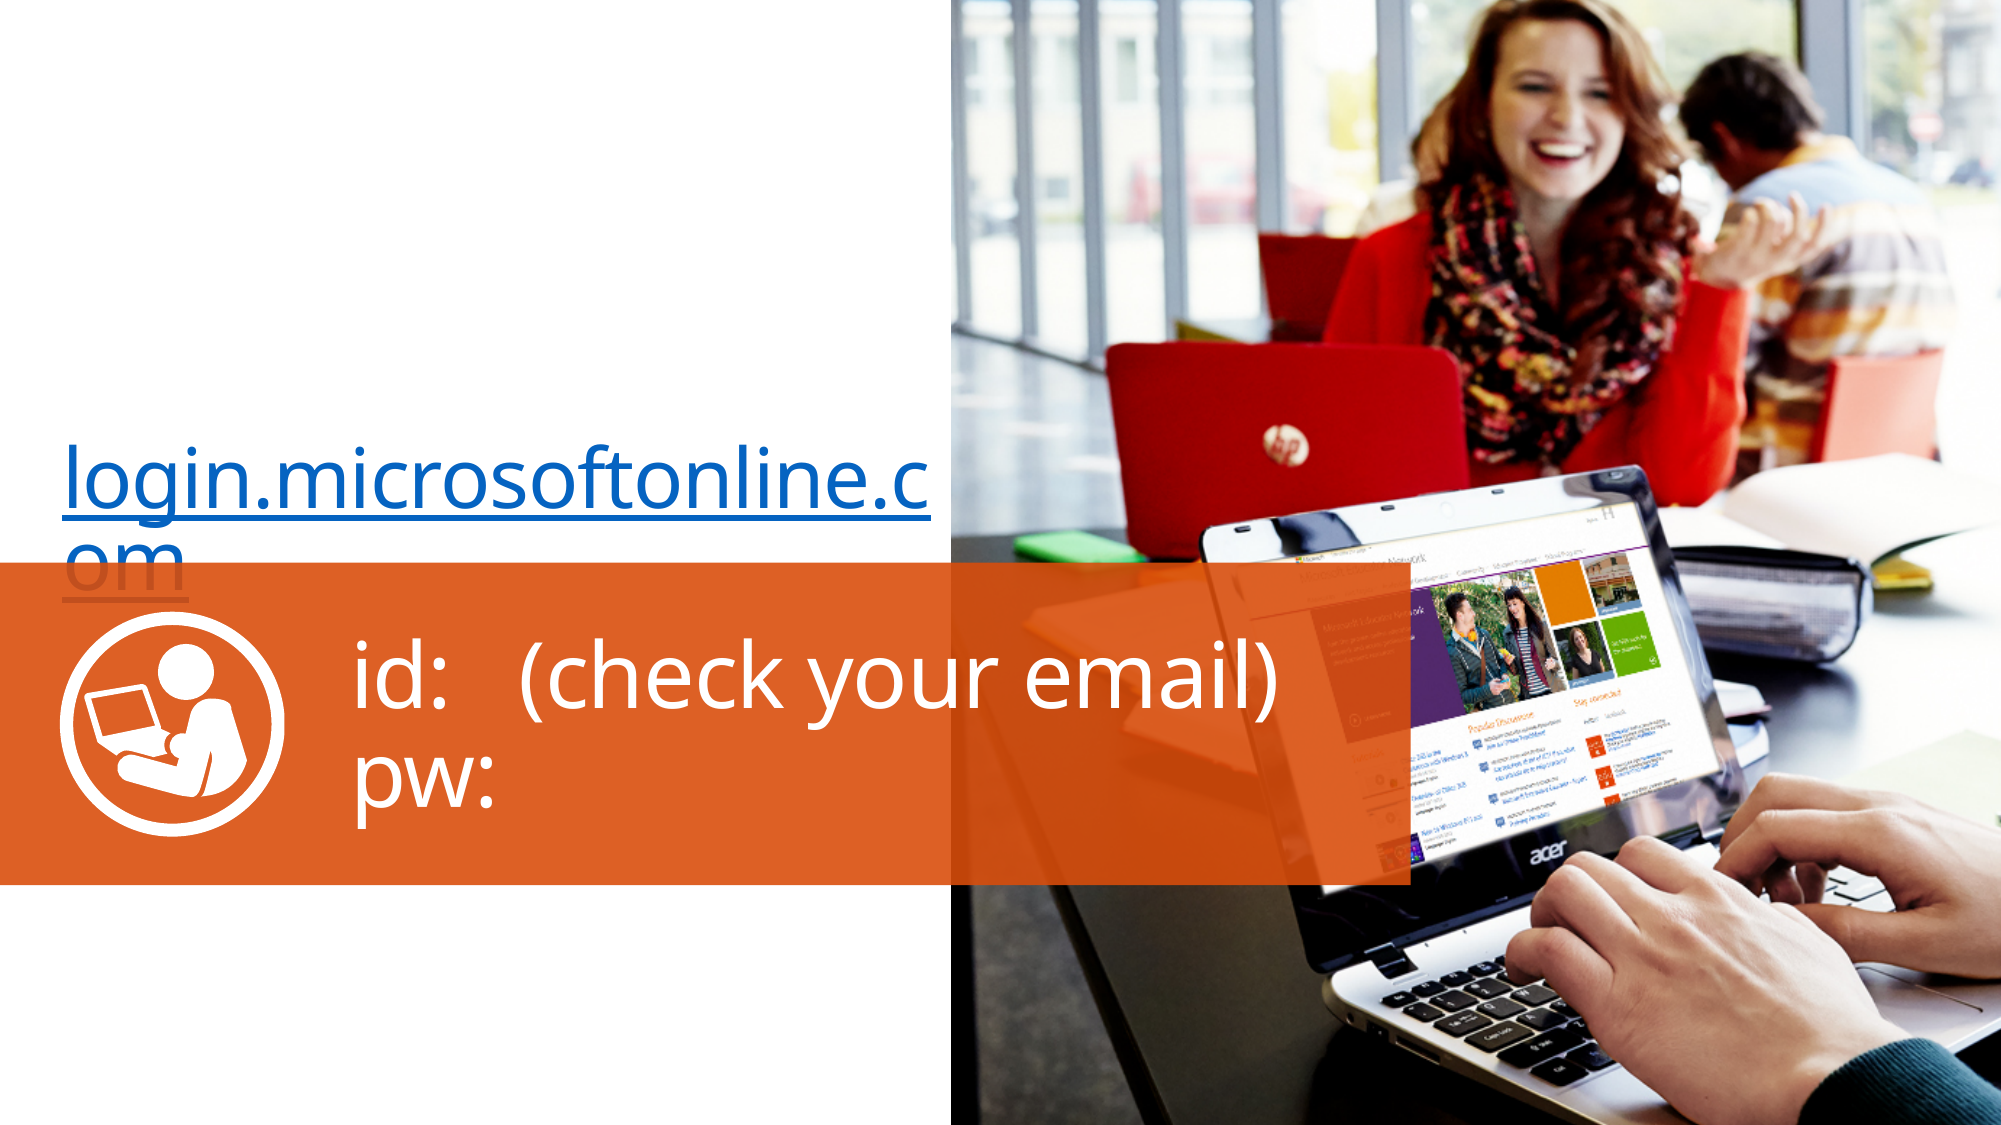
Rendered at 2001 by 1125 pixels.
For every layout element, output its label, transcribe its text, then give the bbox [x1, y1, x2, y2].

text_box [0, 562, 950, 886]
text_box id: (check your email) pw: [335, 622, 950, 1073]
picture [950, 0, 2001, 1125]
text_box Sign in to our Office 365 site to begin the journey! login.microsoftonline.com [47, 60, 948, 511]
picture [59, 611, 285, 837]
